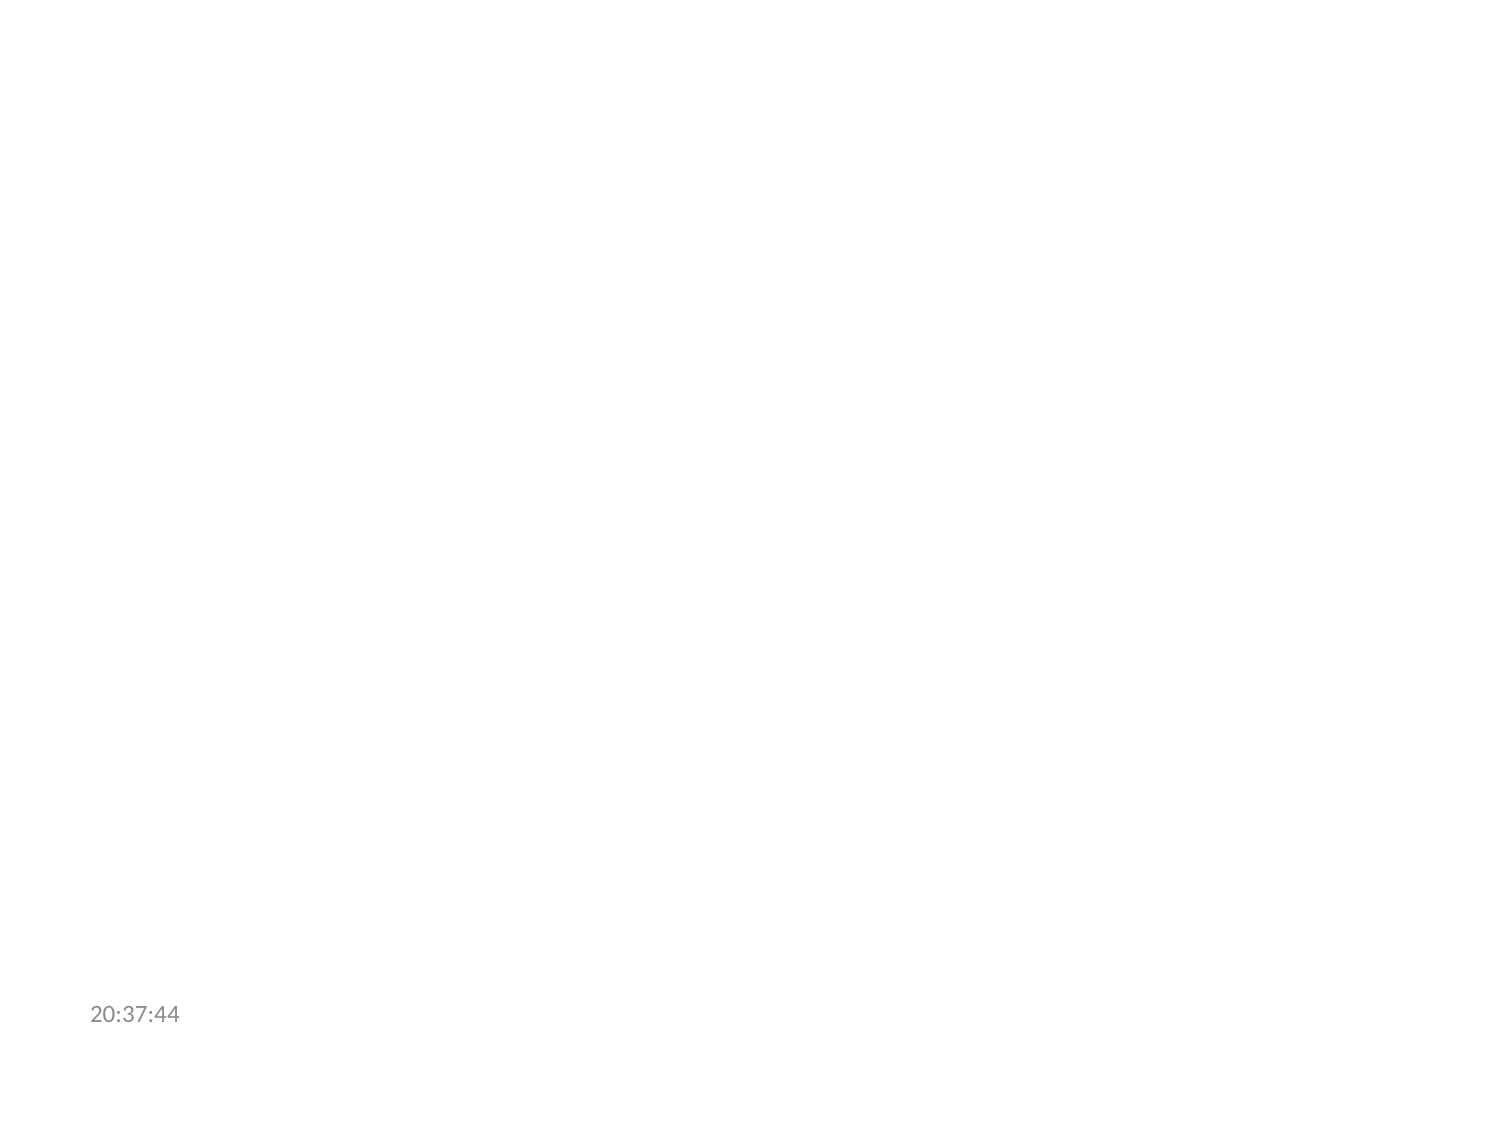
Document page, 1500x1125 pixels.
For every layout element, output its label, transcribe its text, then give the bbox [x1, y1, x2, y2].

text_box 15:35:09 [75, 982, 425, 1043]
